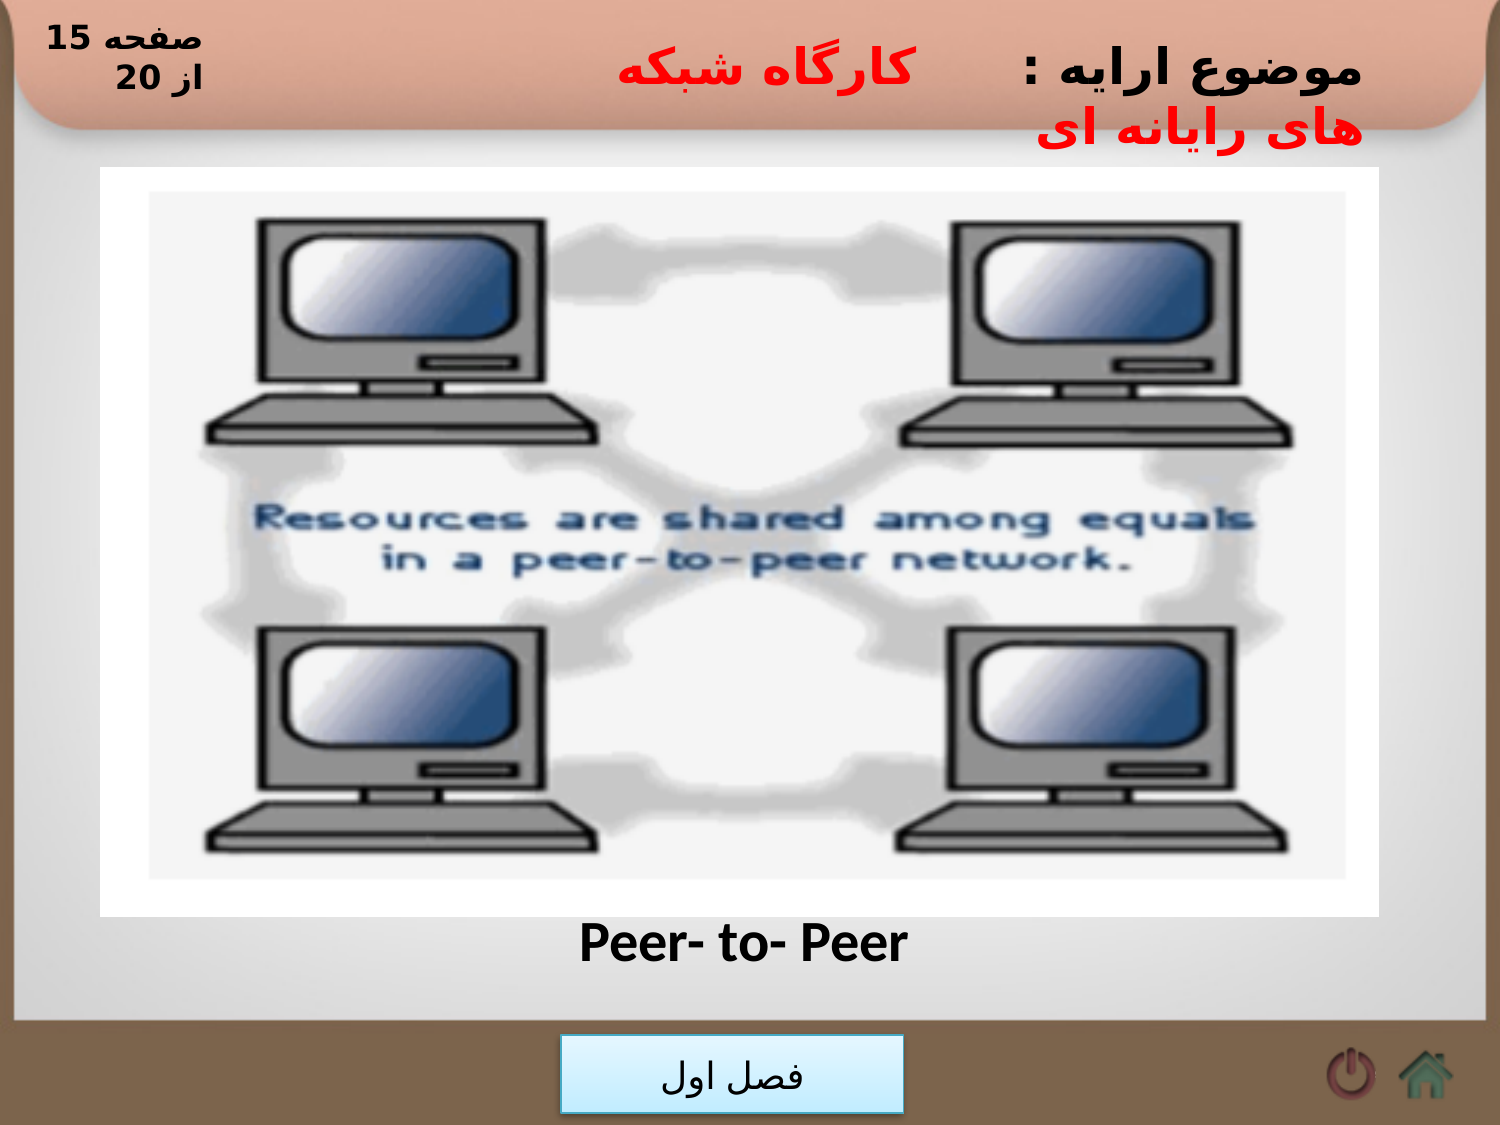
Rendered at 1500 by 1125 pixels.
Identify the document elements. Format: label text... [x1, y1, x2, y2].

text_box موضوع ارایه : کارگاه شبکه های رایانه ای [585, 26, 1380, 162]
text_box صفحه 15 از 20 [0, 9, 219, 104]
text_box فصل اول [560, 1034, 904, 1114]
text_box Peer- to- Peer [564, 925, 925, 981]
picture [0, 0, 1500, 1125]
